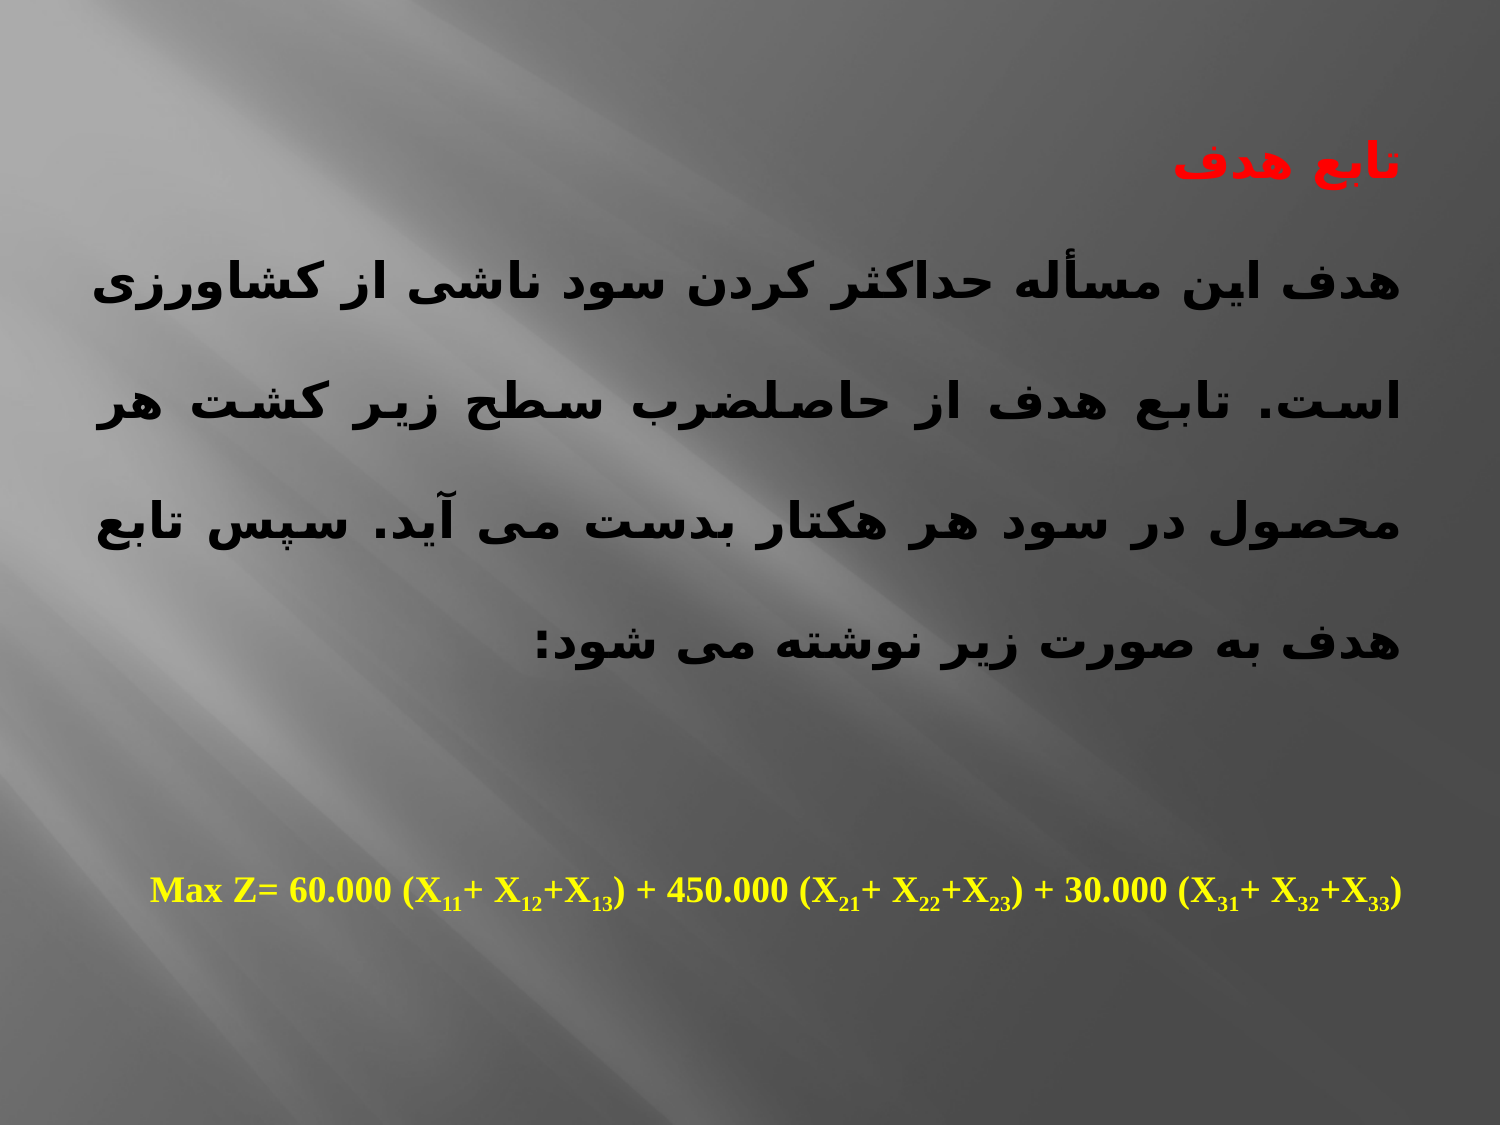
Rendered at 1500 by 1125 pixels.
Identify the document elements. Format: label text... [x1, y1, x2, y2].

text_box تابع هدف هدف این مسأله حداکثر کردن سود ناشی از کشاورزی است. تابع هدف از حاصلضرب سطح زیر کشت هر محصول در سود هر هکتار بدست می آید. سپس تابع هدف به صورت زیر نوشته می شود: Max Z= 60.000 (X11+ X12+X13) + 450.000 (X21+ X22+X23) + 30.000 (X31+ X32+X33) [76, 61, 1418, 1044]
